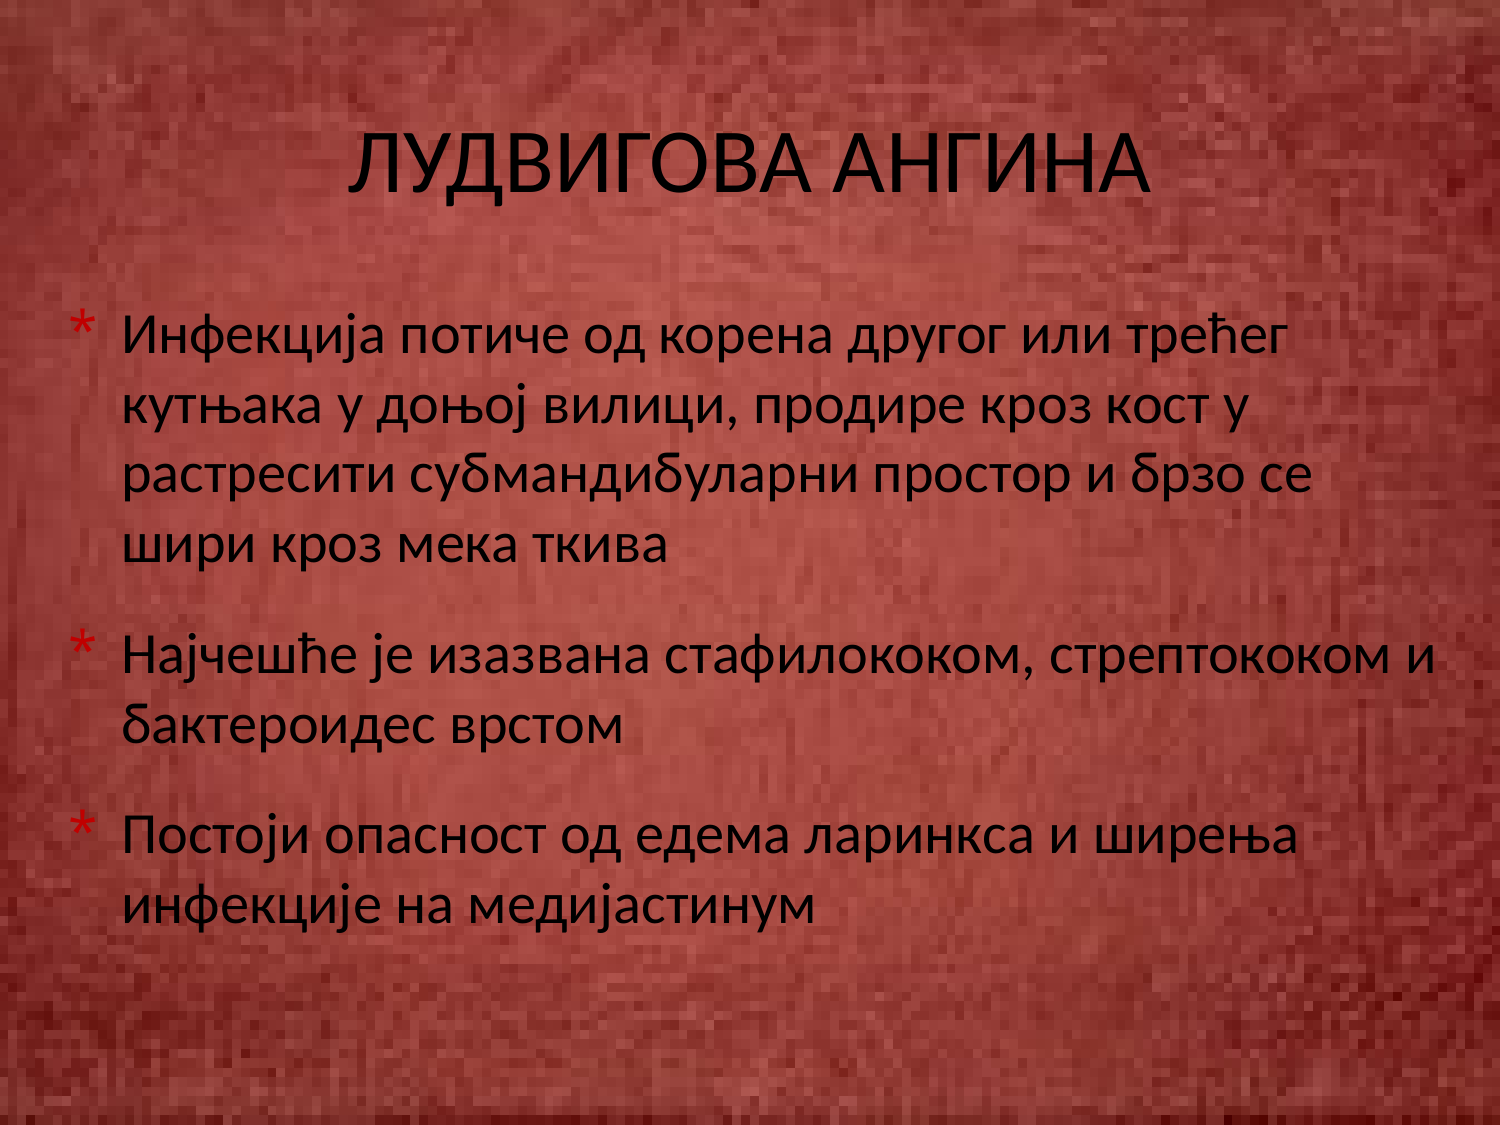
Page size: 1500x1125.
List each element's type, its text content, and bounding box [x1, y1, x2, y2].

title ЛУДВИГОВА АНГИНА [75, 62, 1425, 250]
list Инфекција потиче од корена другог или трећег кутњака у доњој вилици, продире кроз кост у растресити субмандибуларни простор и брзо се шири кроз мека ткива Најчешће је изазвана стафилококом, стрептококом и бактероидес врстом Постоји опасност од едема ларинкса и ширења инфекције на медијастинум [50, 287, 1475, 1088]
picture [0, 0, 1500, 1125]
